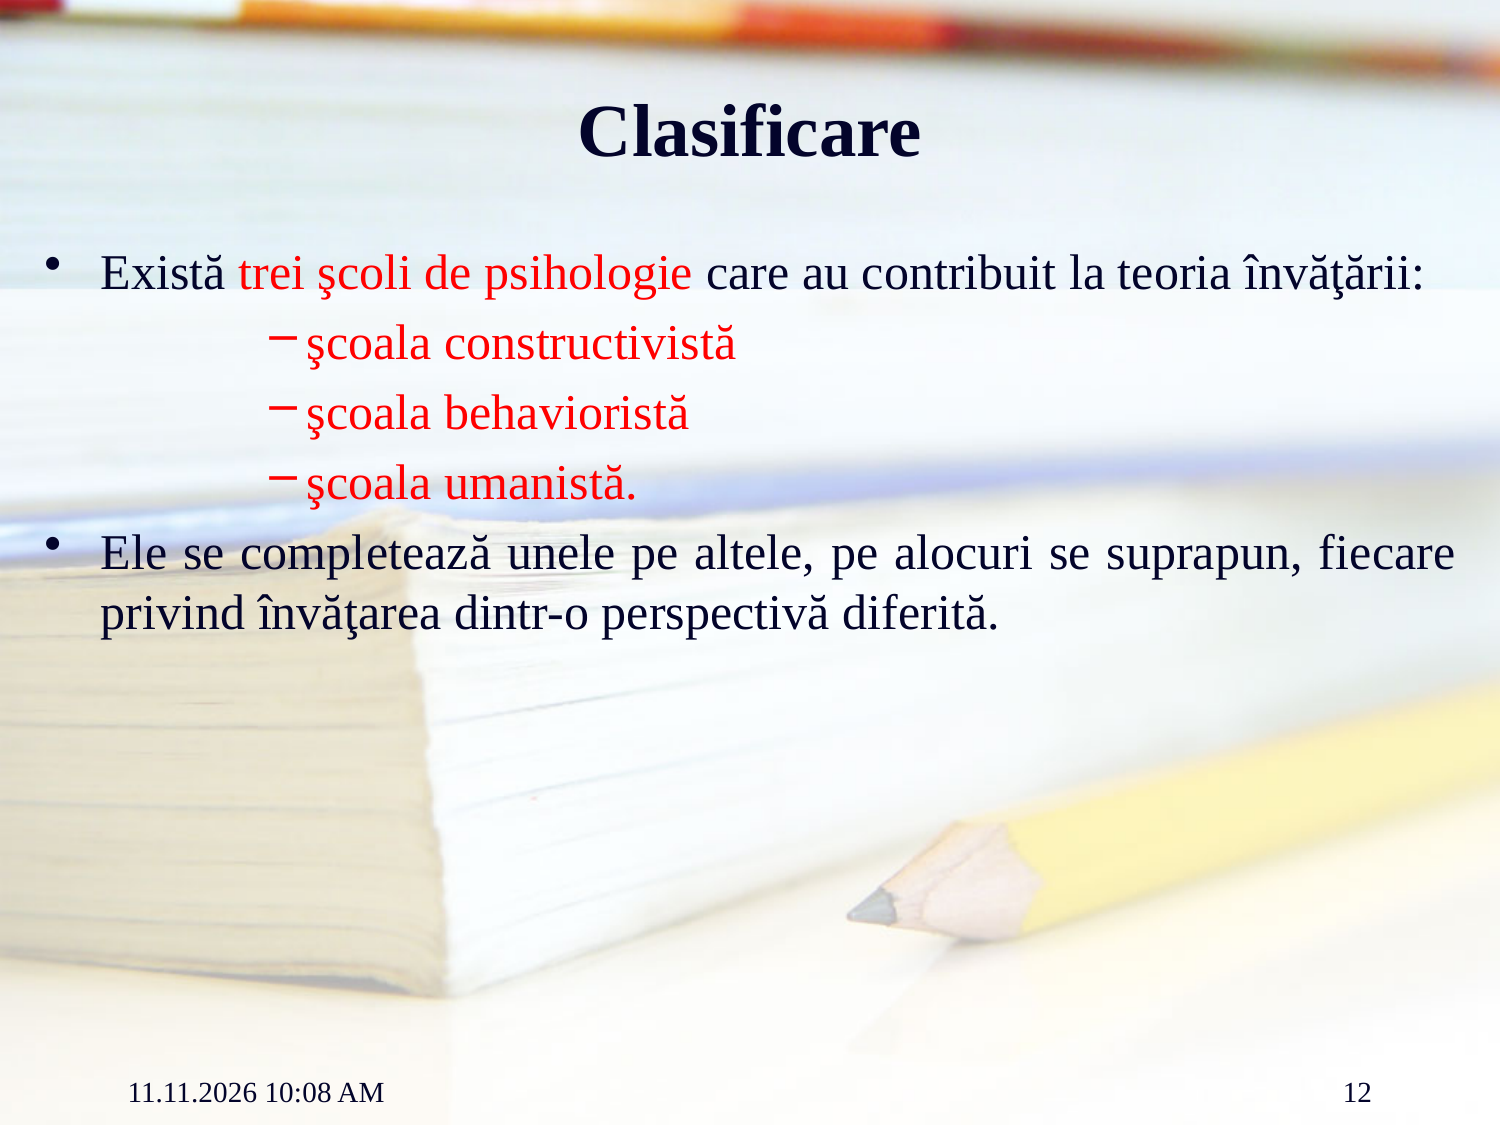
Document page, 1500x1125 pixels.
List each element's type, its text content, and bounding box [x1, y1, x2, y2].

picture [0, 0, 1500, 1125]
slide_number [112, 1065, 426, 1114]
list Există trei şcoli de psihologie care au contribuit la teoria învăţării: şcoala constructivistă şcoala behavioristă şcoala umanistă. Ele se completează unele pe altele, pe alocuri se suprapun, fiecare privind învăţarea dintr-o perspectivă diferită. [29, 231, 1471, 1044]
title Clasificare [29, 32, 1471, 221]
slide_number 12 [1074, 1065, 1388, 1114]
